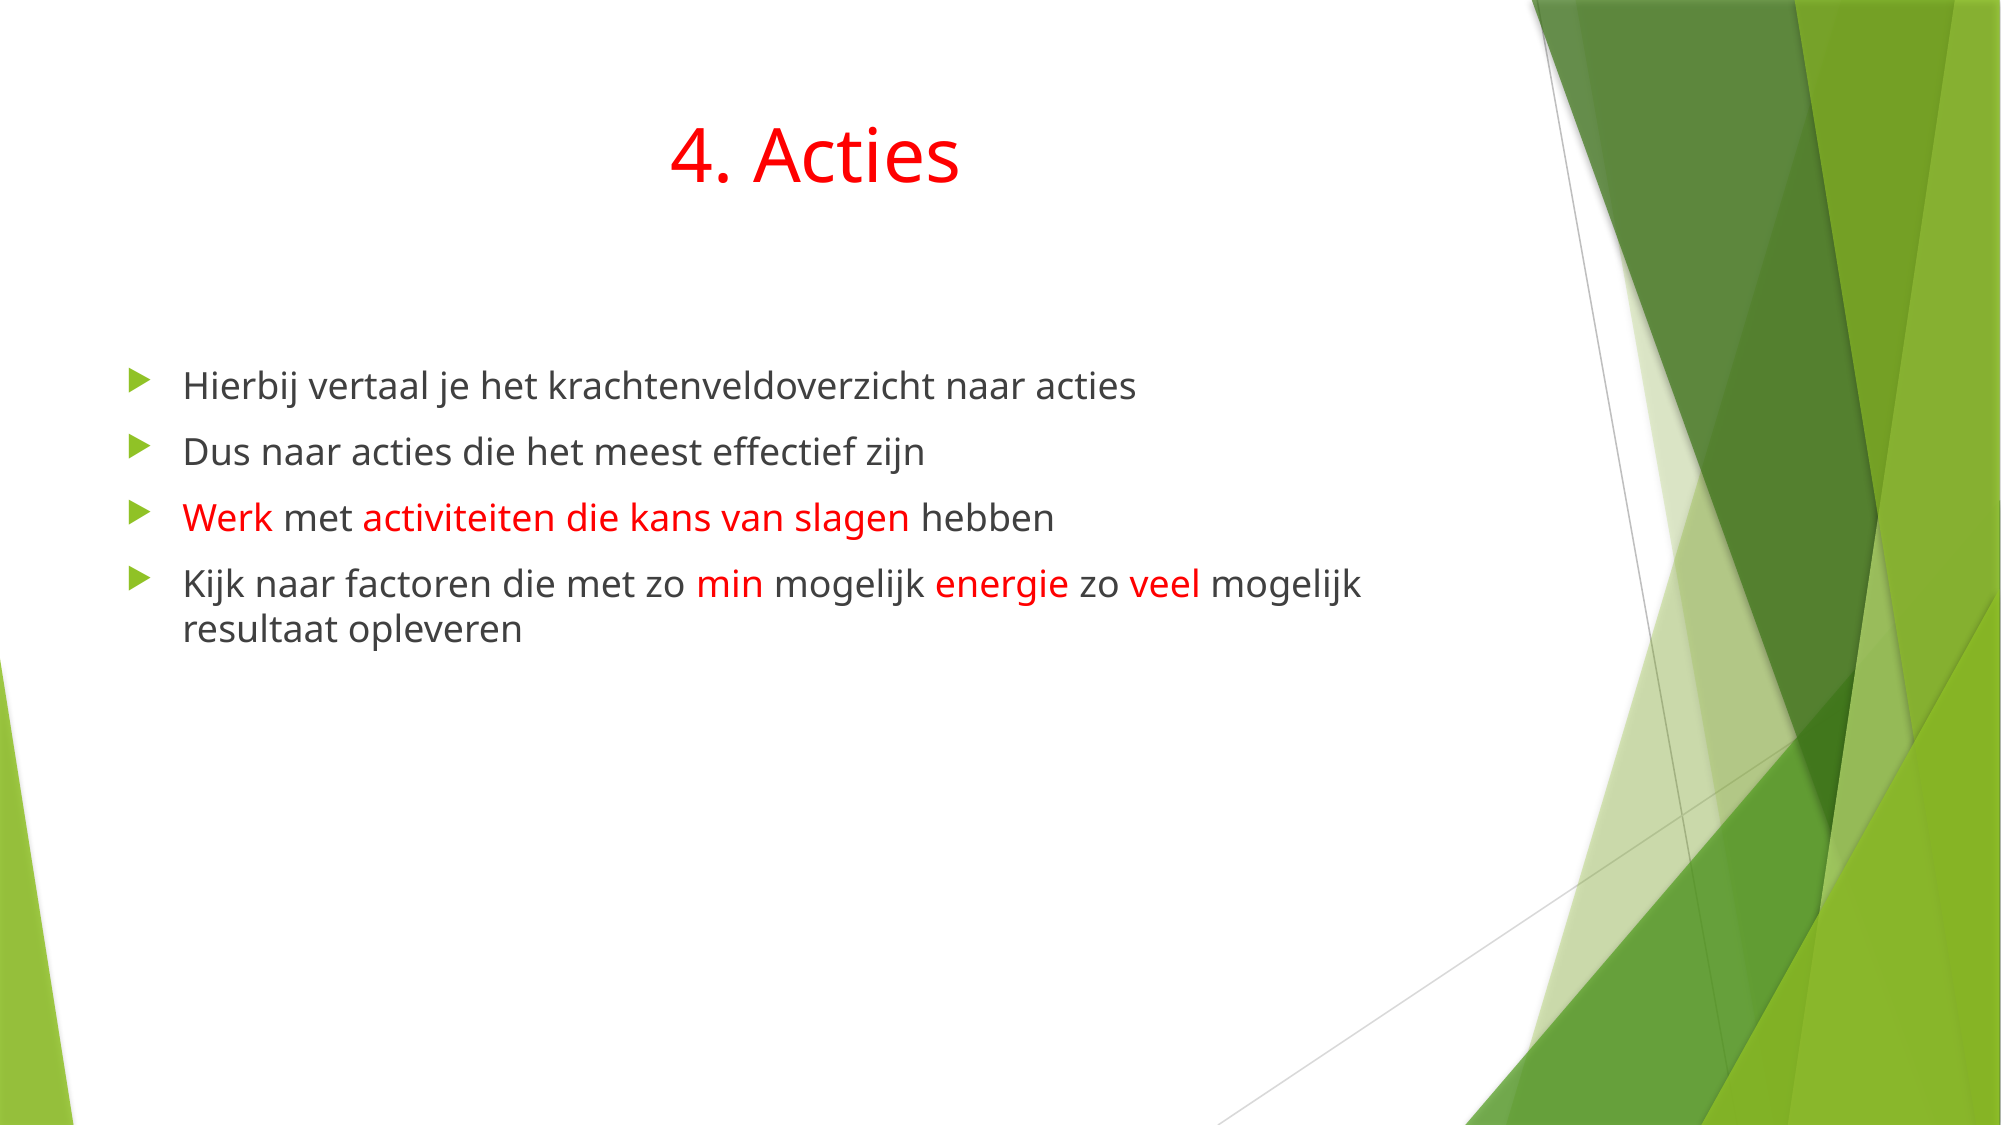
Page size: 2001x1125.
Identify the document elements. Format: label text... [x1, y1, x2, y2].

list Hierbij vertaal je het krachtenveldoverzicht naar acties Dus naar acties die het meest effectief zijn Werk met activiteiten die kans van slagen hebben Kijk naar factoren die met zo min mogelijk energie zo veel mogelijk resultaat opleveren [111, 354, 1522, 992]
title 4. Acties [111, 99, 1522, 317]
